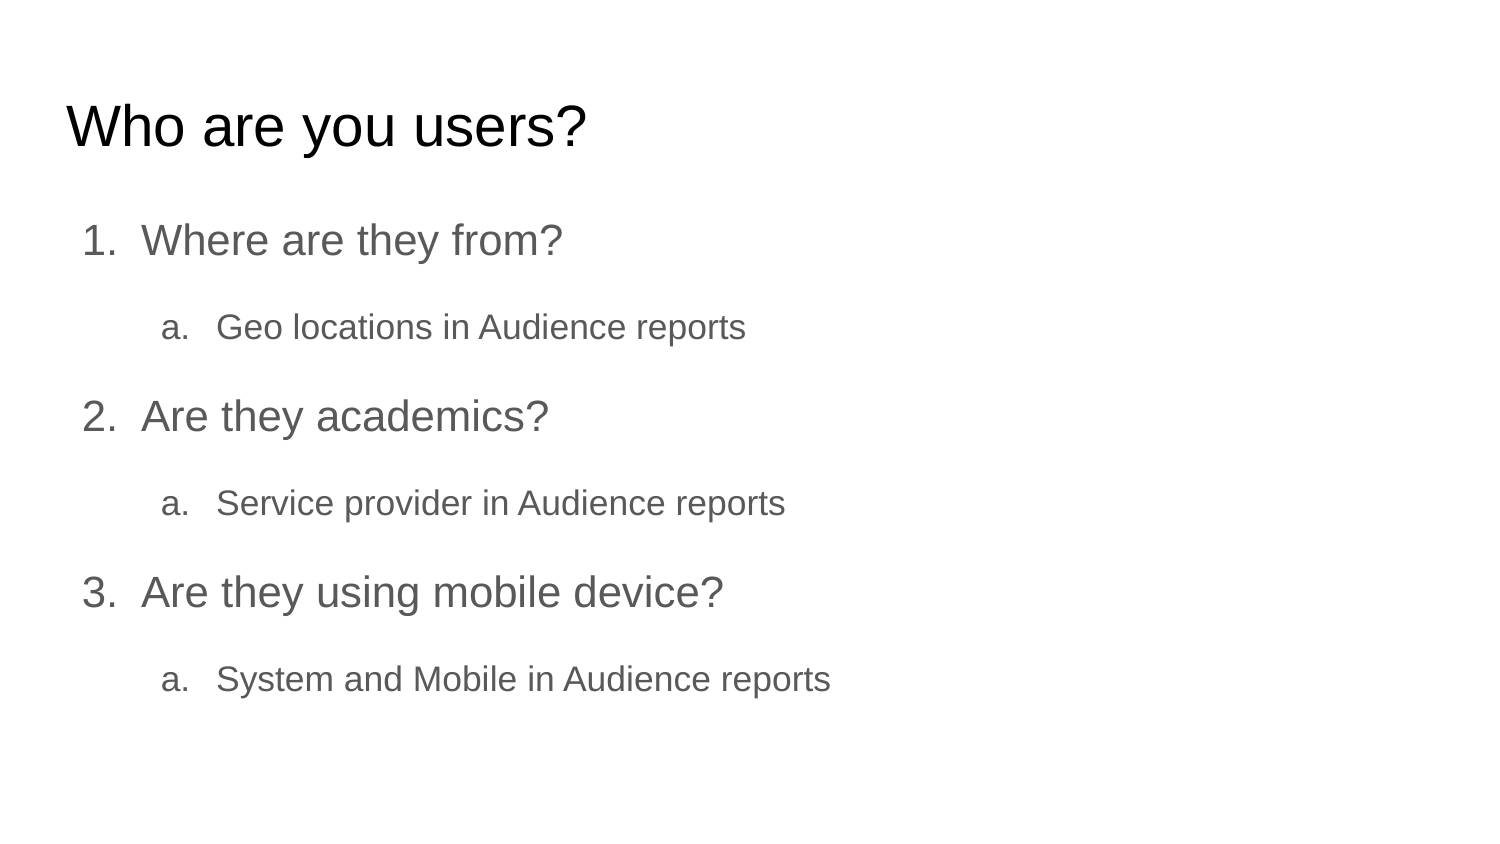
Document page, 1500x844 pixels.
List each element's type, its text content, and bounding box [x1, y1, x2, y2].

list Where are they from? Geo locations in Audience reports Are they academics? Service provider in Audience reports Are they using mobile device? System and Mobile in Audience reports [51, 189, 1449, 750]
title Who are you users? [51, 72, 1449, 167]
